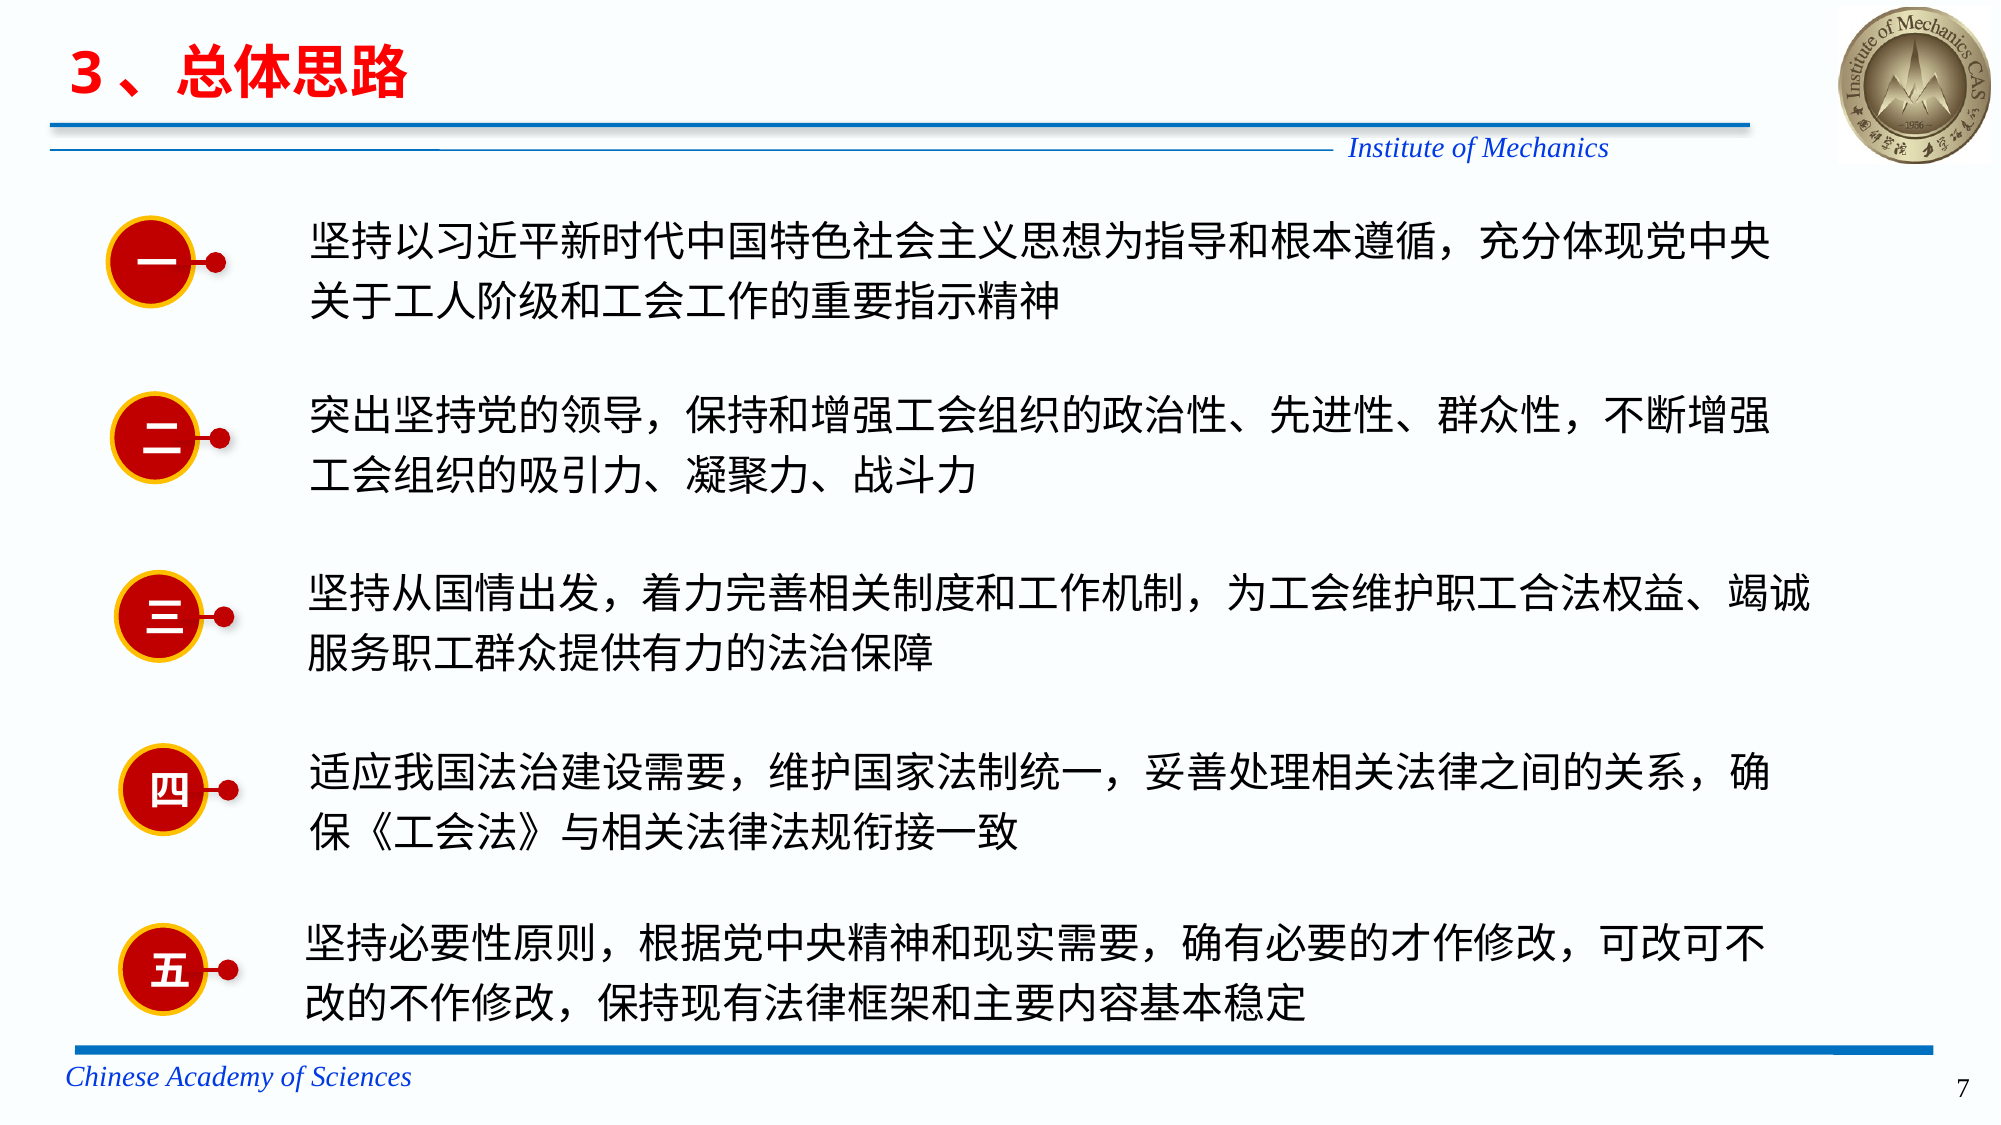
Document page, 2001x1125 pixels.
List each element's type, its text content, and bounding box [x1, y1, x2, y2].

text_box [88, 155, 1855, 1032]
slide_number 7 [1516, 1063, 1984, 1125]
picture [1838, 6, 1991, 164]
text_box 3、总体思路 [54, 27, 1829, 113]
